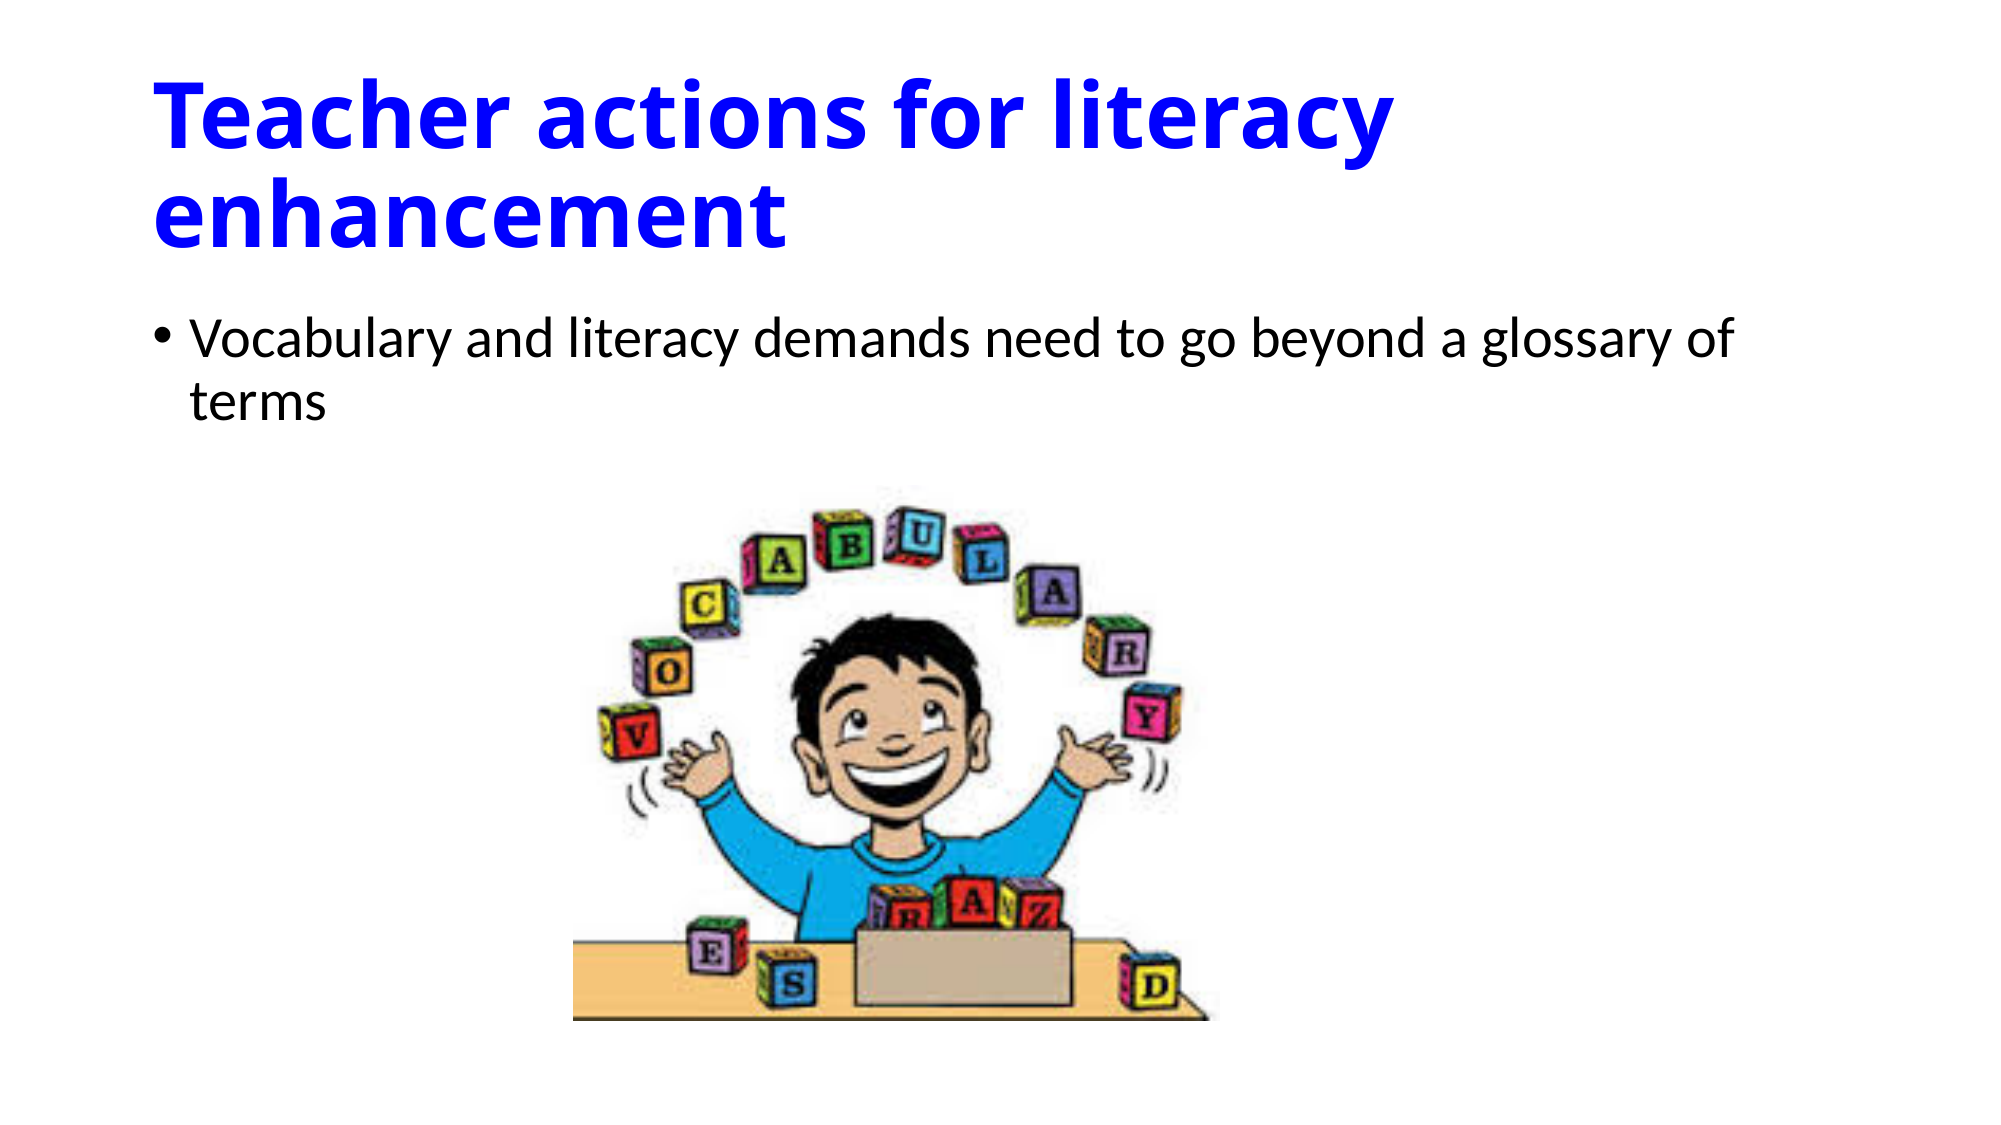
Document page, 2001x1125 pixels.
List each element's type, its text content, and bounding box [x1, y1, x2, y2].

title Teacher actions for literacy enhancement [137, 59, 1863, 278]
picture [573, 485, 1220, 1021]
list Vocabulary and literacy demands need to go beyond a glossary of terms [137, 299, 1863, 1014]
